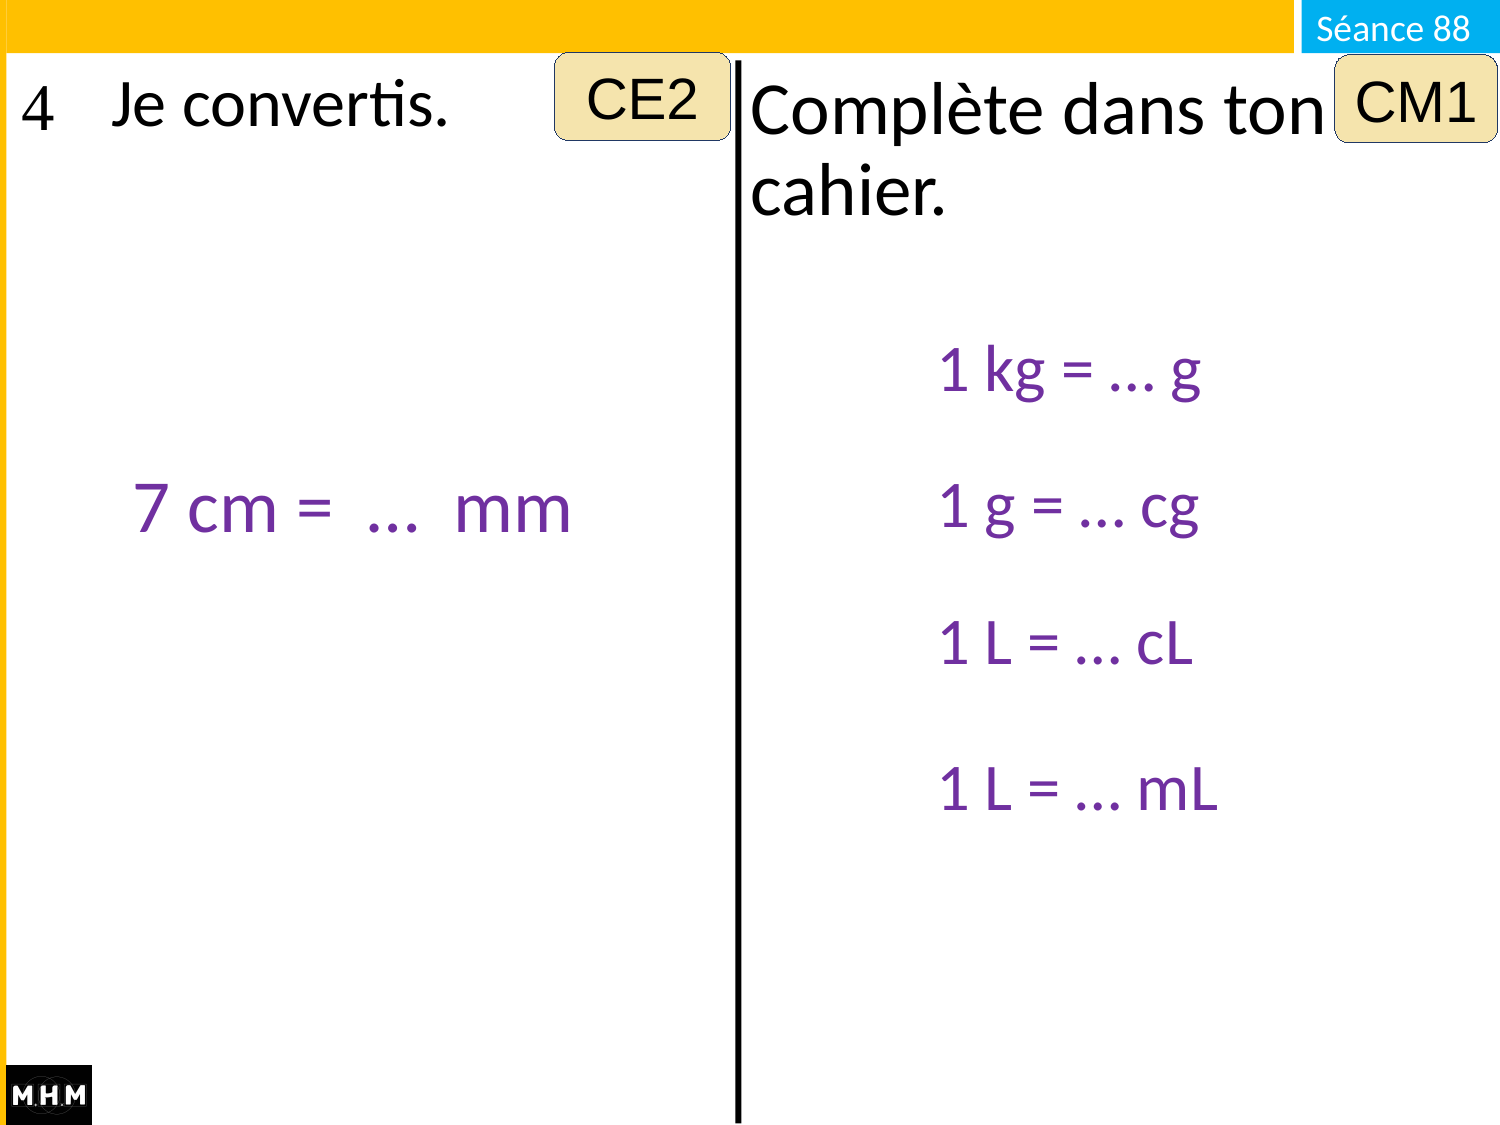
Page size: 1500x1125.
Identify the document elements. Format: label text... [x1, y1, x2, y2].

title Je convertis. [96, 60, 537, 150]
text_box 1 kg = … g [921, 317, 1318, 413]
text_box 1 L = … cL [921, 590, 1318, 685]
text_box Complète dans ton cahier. [739, 60, 1434, 241]
text_box CM1 [1334, 54, 1498, 143]
text_box 1 L = … mL [921, 736, 1318, 832]
text_box 1 g = … cg [921, 453, 1318, 549]
text_box 7 cm = … mm [118, 449, 641, 555]
text_box CE2 [554, 52, 731, 141]
picture [6, 1065, 92, 1125]
